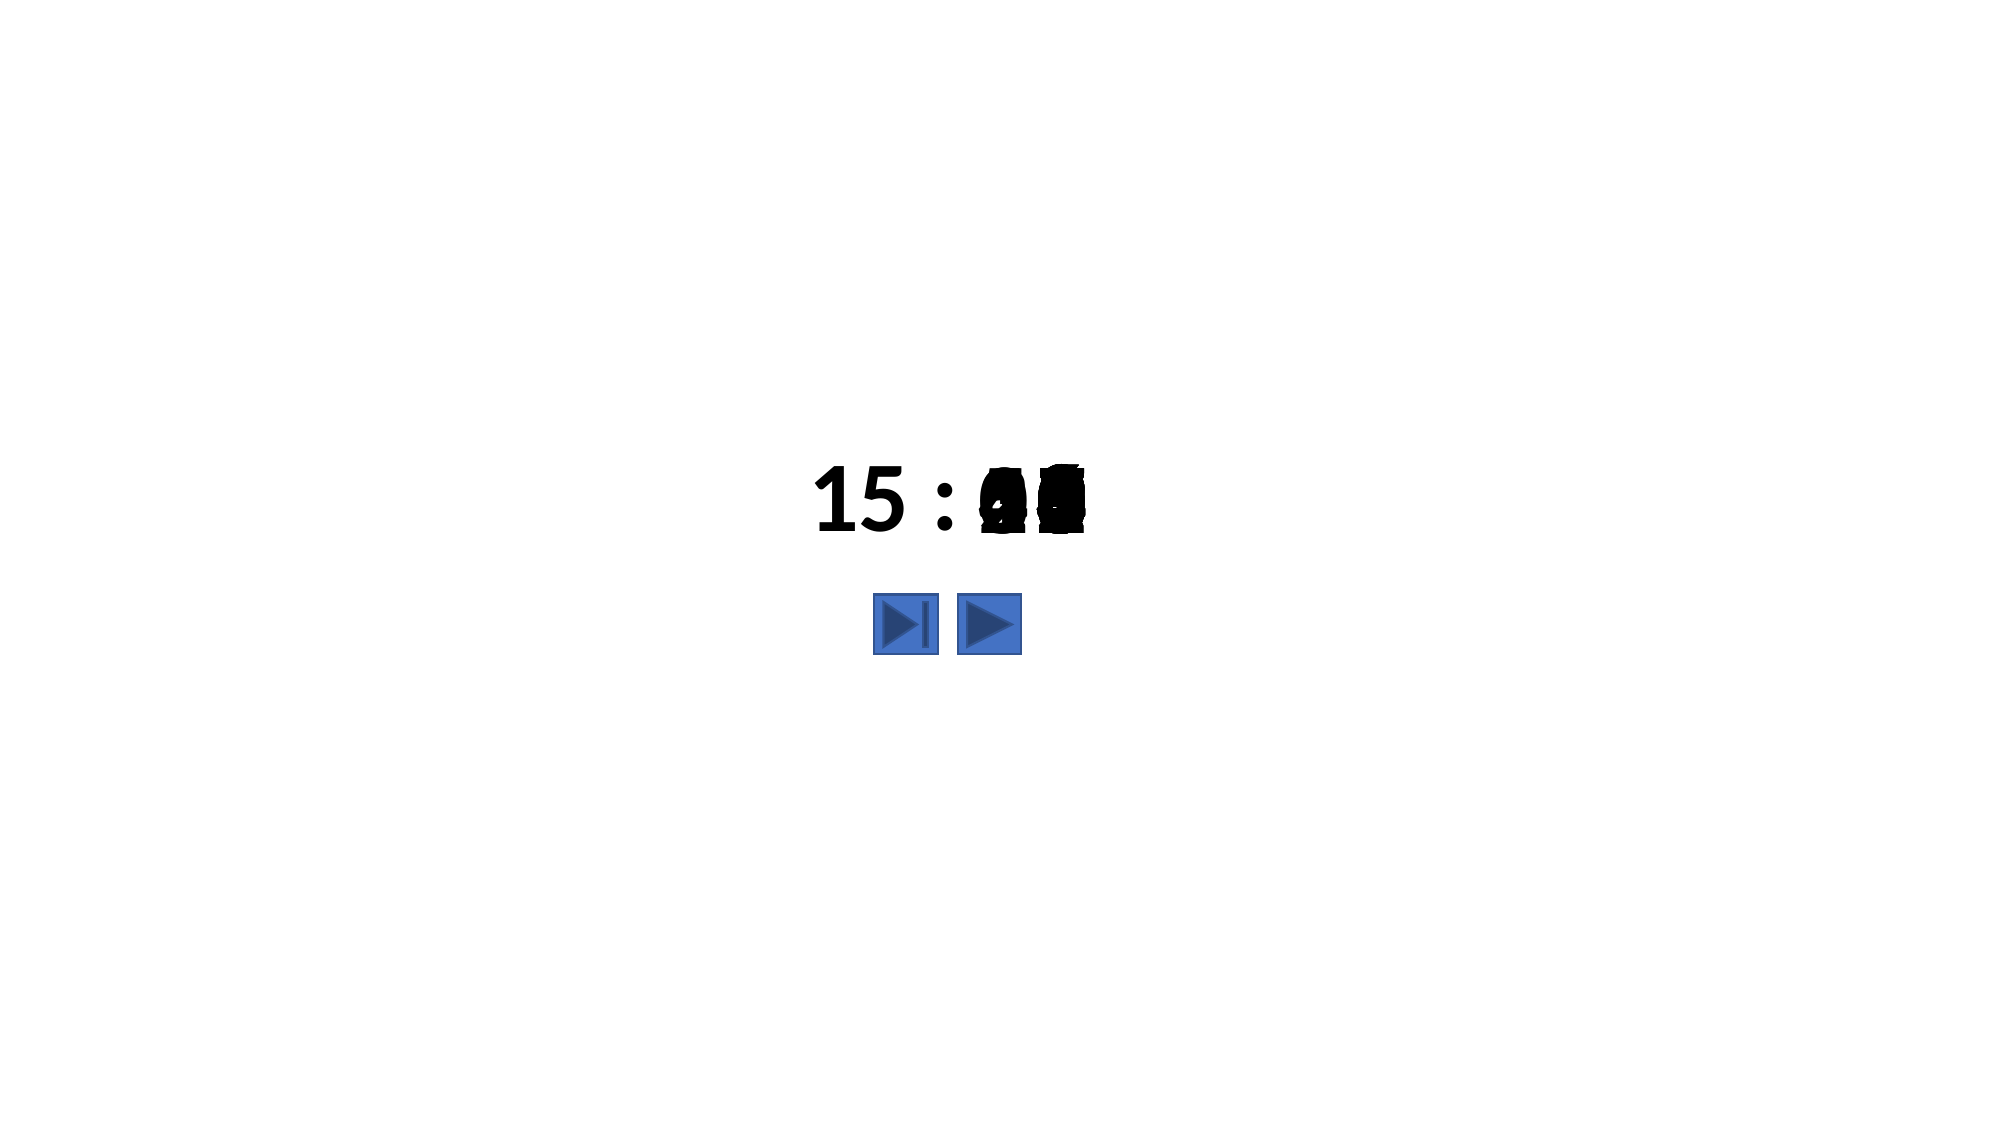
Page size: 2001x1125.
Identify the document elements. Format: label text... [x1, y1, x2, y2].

slide_number 14 [784, 461, 925, 522]
